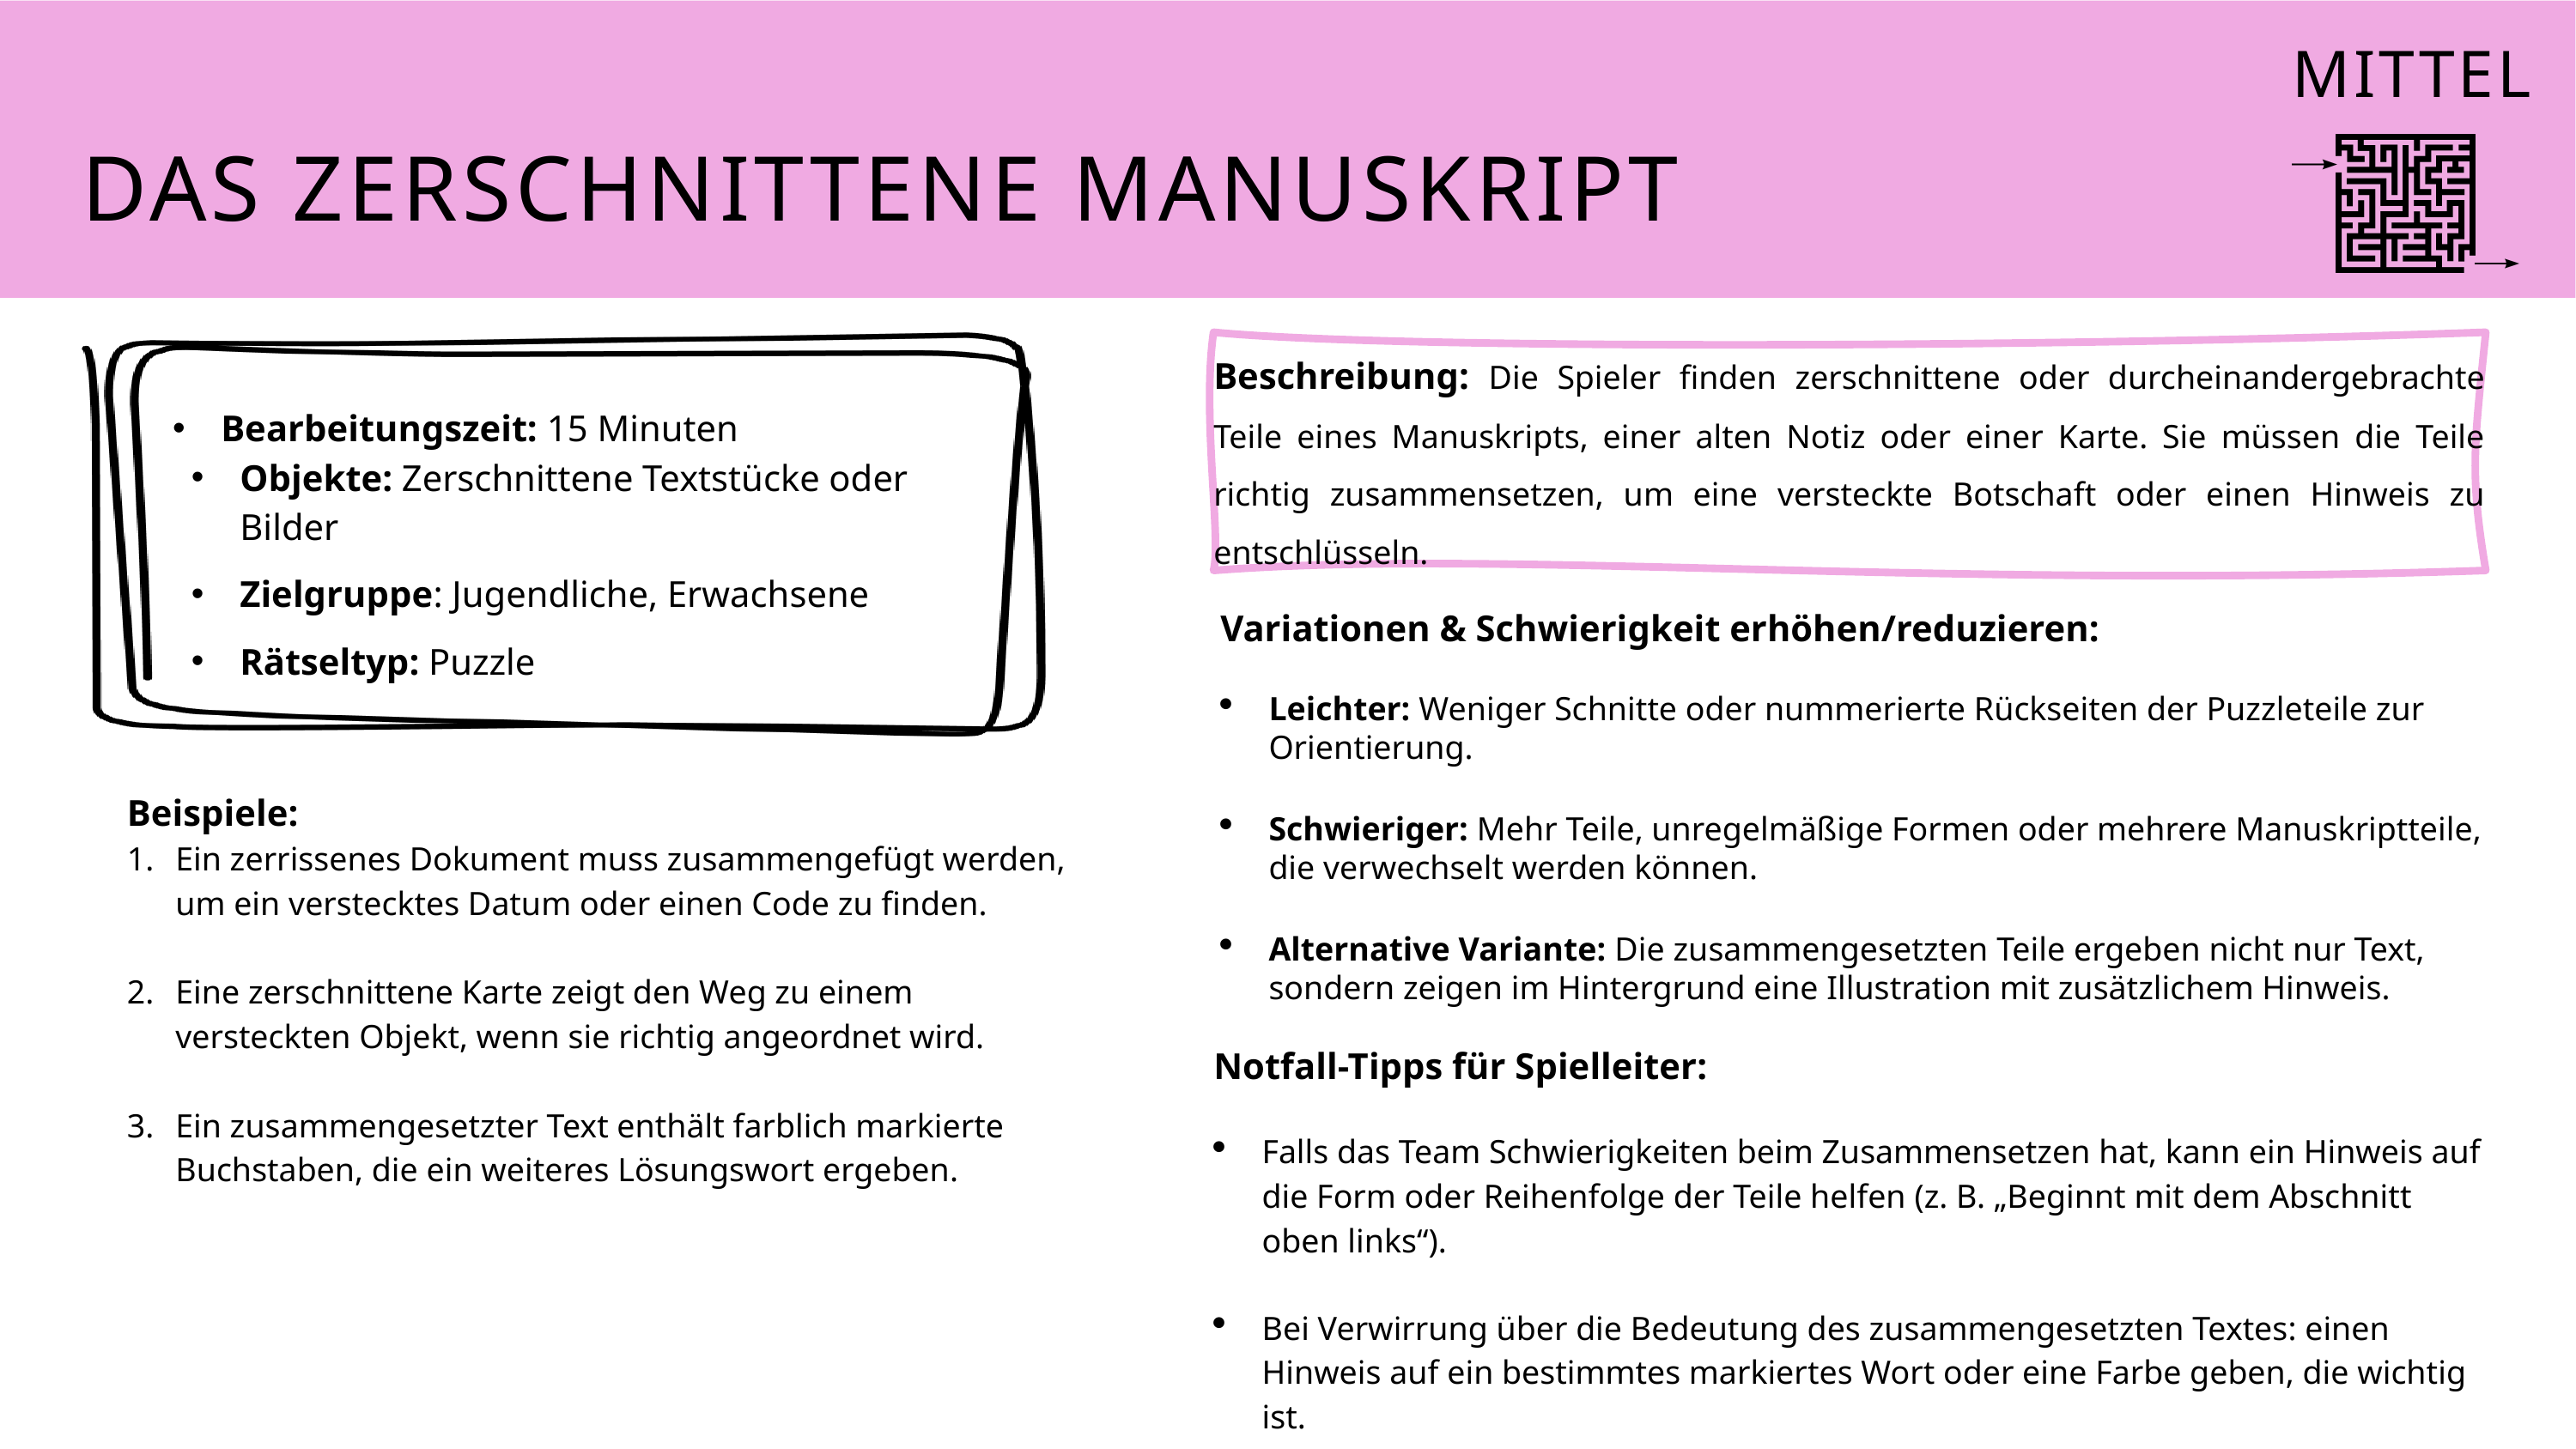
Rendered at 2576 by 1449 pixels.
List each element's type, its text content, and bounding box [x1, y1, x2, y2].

text_box DAS ZERSCHNITTENE MANUSKRIPT [82, 115, 2071, 239]
text_box Notfall-Tipps für Spielleiter: Falls das Team Schwierigkeiten beim Zusammensetzen hat, kann ein Hinweis auf die Form oder Reihenfolge der Teile helfen (z. B. „Beginnt mit dem Abschnitt oben links“). Bei Verwirrung über die Bedeutung des zusammengesetzten Textes: einen Hinweis auf ein bestimmtes markiertes Wort oder eine Farbe geben, die wichtig ist. [1213, 1043, 2486, 1436]
text_box Beschreibung: Die Spieler finden zerschnittene oder durcheinandergebrachte Teile eines Manuskripts, einer alten Notiz oder einer Karte. Sie müssen die Teile richtig zusammensetzen, um eine versteckte Botschaft oder einen Hinweis zu entschlüsseln. [1209, 332, 2486, 576]
text_box MITTEL [2292, 39, 2570, 111]
text_box Beispiele: Ein zerrissenes Dokument muss zusammengefügt werden, um ein verstecktes Datum oder einen Code zu finden. Eine zerschnittene Karte zeigt den Weg zu einem versteckten Objekt, wenn sie richtig angeordnet wird. Ein zusammengesetzter Text enthält farblich markierte Buchstaben, die ein weiteres Lösungswort ergeben. [126, 768, 1076, 1189]
text_box Variationen & Schwierigkeit erhöhen/reduzieren: Leichter: Weniger Schnitte oder nummerierte Rückseiten der Puzzleteile zur Orientierung. Schwieriger: Mehr Teile, unregelmäßige Formen oder mehrere Manuskriptteile, die verwechselt werden können. Alternative Variante: Die zusammengesetzten Teile ergeben nicht nur Text, sondern zeigen im Hintergrund eine Illustration mit zusätzlichem Hinweis. [1220, 606, 2493, 1007]
text_box [0, 0, 2576, 300]
text_box Bearbeitungszeit: 15 Minuten Objekte: Zerschnittene Textstücke oder Bilder Zielgruppe: Jugendliche, Erwachsene Rätseltyp: Puzzle [126, 368, 981, 682]
text_box [82, 332, 1048, 737]
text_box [2292, 133, 2520, 274]
